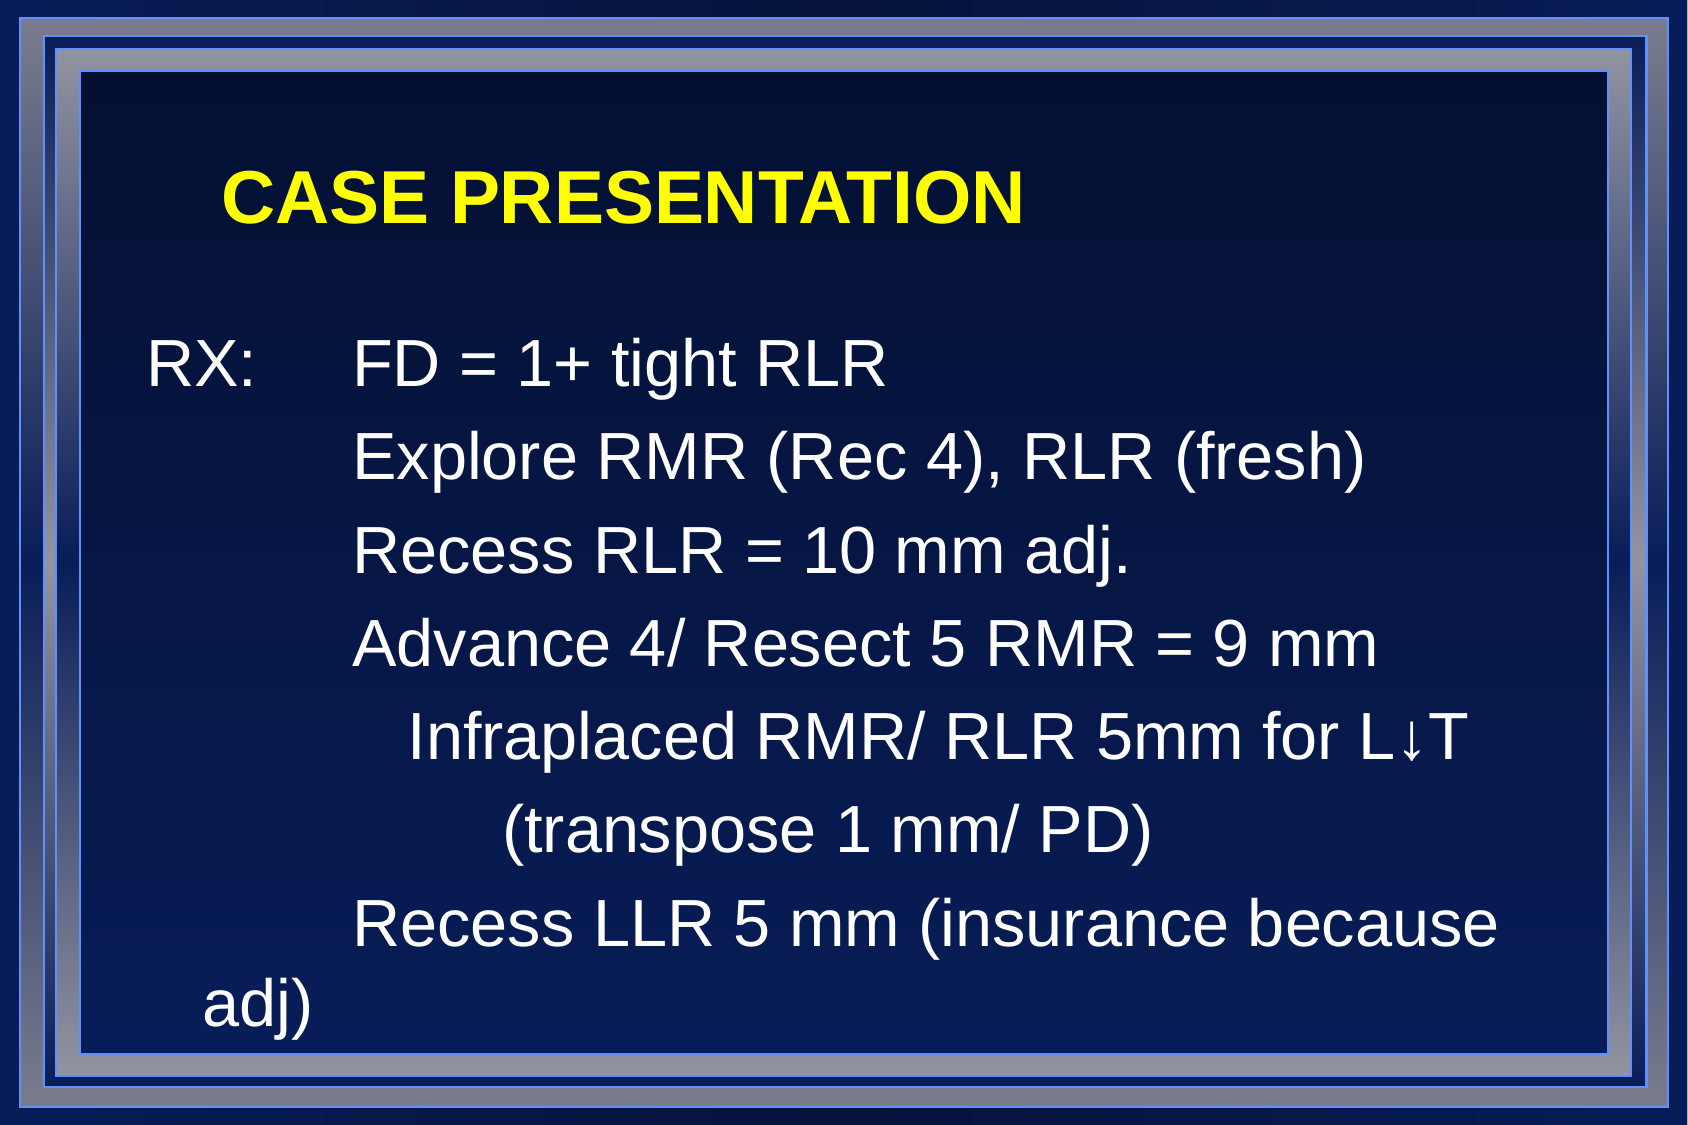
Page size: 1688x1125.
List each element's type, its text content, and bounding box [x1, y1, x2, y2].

list RX: FD = 1+ tight RLR Explore RMR (Rec 4), RLR (fresh) Recess RLR = 10 mm adj. Advance 4/ Resect 5 RMR = 9 mm Infraplaced RMR/ RLR 5mm for L↓T (transpose 1 mm/ PD) Recess LLR 5 mm (insurance because adj) [131, 312, 1588, 988]
title CASE PRESENTATION [206, 99, 1482, 288]
